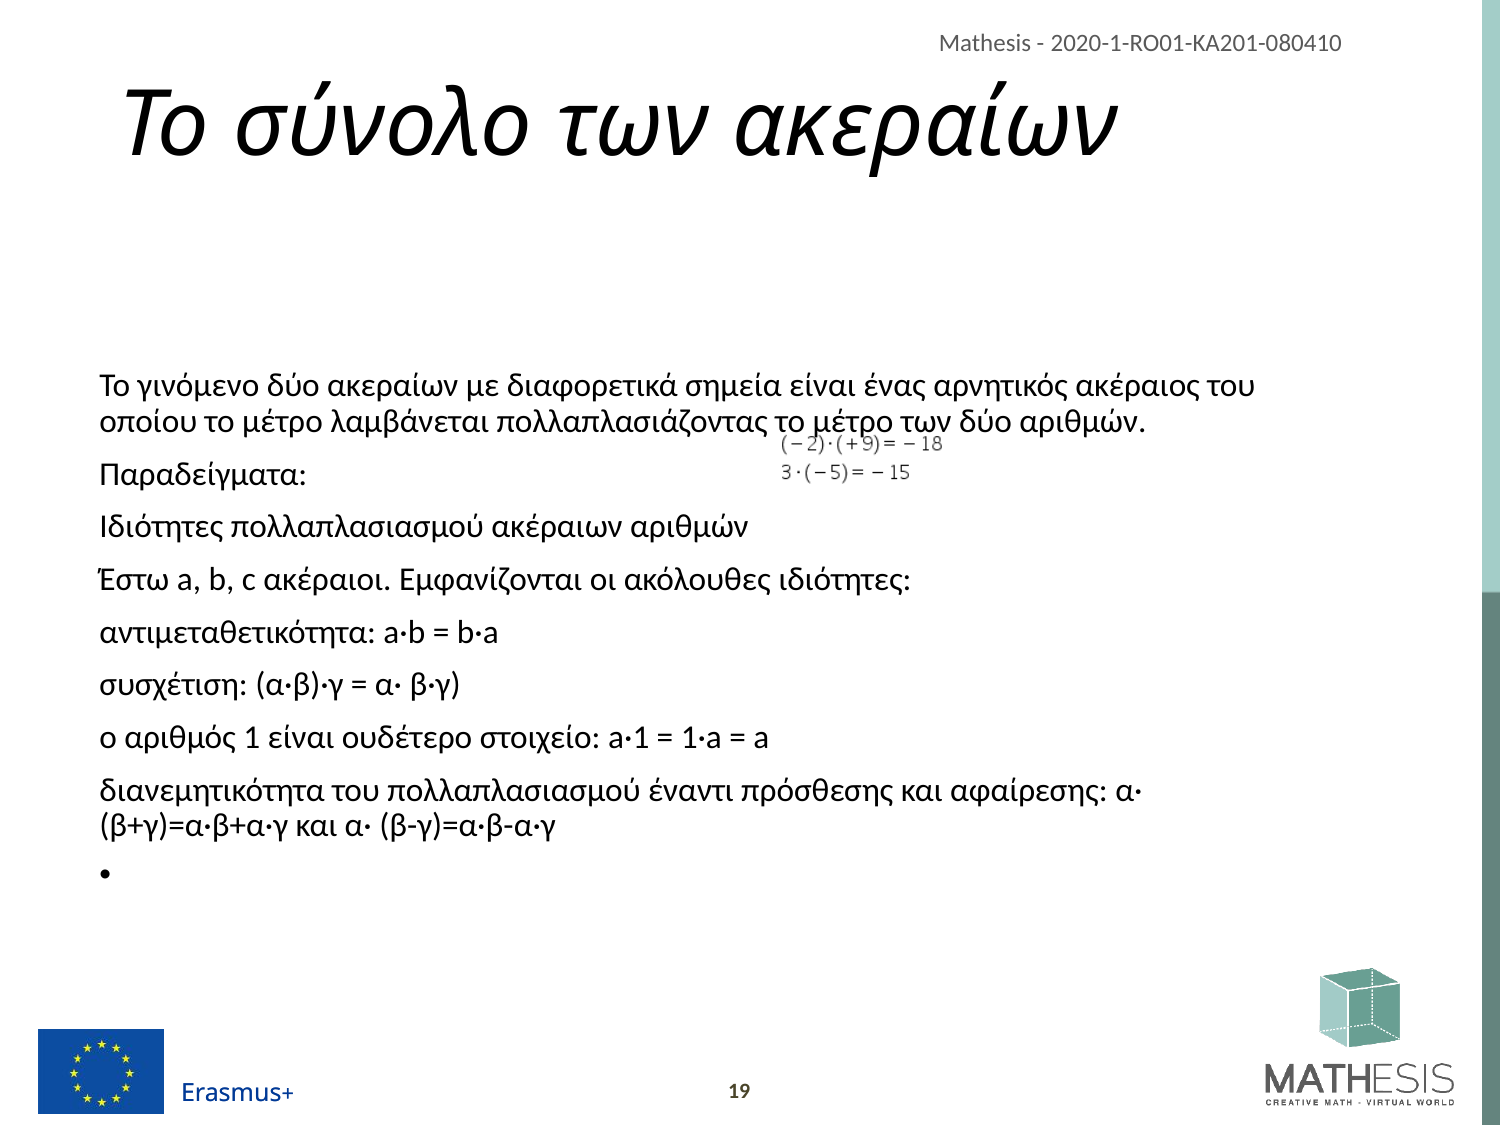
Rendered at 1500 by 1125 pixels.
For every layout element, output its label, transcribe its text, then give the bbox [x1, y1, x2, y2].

picture [780, 429, 943, 484]
picture [38, 1029, 164, 1114]
title Το σύνολο των ακεραίων [103, 59, 1397, 278]
list Το γινόμενο δύο ακεραίων με διαφορετικά σημεία είναι ένας αρνητικός ακέραιος του οποίου το μέτρο λαμβάνεται πολλαπλασιάζοντας το μέτρο των δύο αριθμών. Παραδείγματα: Ιδιότητες πολλαπλασιασμού ακέραιων αριθμών Έστω a, b, c ακέραιοι. Εμφανίζονται οι ακόλουθες ιδιότητες: αντιμεταθετικότητα: a·b = b·a συσχέτιση: (α·β)·γ = α· β·γ) ο αριθμός 1 είναι ουδέτερο στοιχείο: a·1 = 1·a = a διανεμητικότητα του πολλαπλασιασμού έναντι πρόσθεσης και αφαίρεσης: α· (β+γ)=α·β+α·γ και α· (β-γ)=α·β-α·γ [84, 360, 1342, 856]
